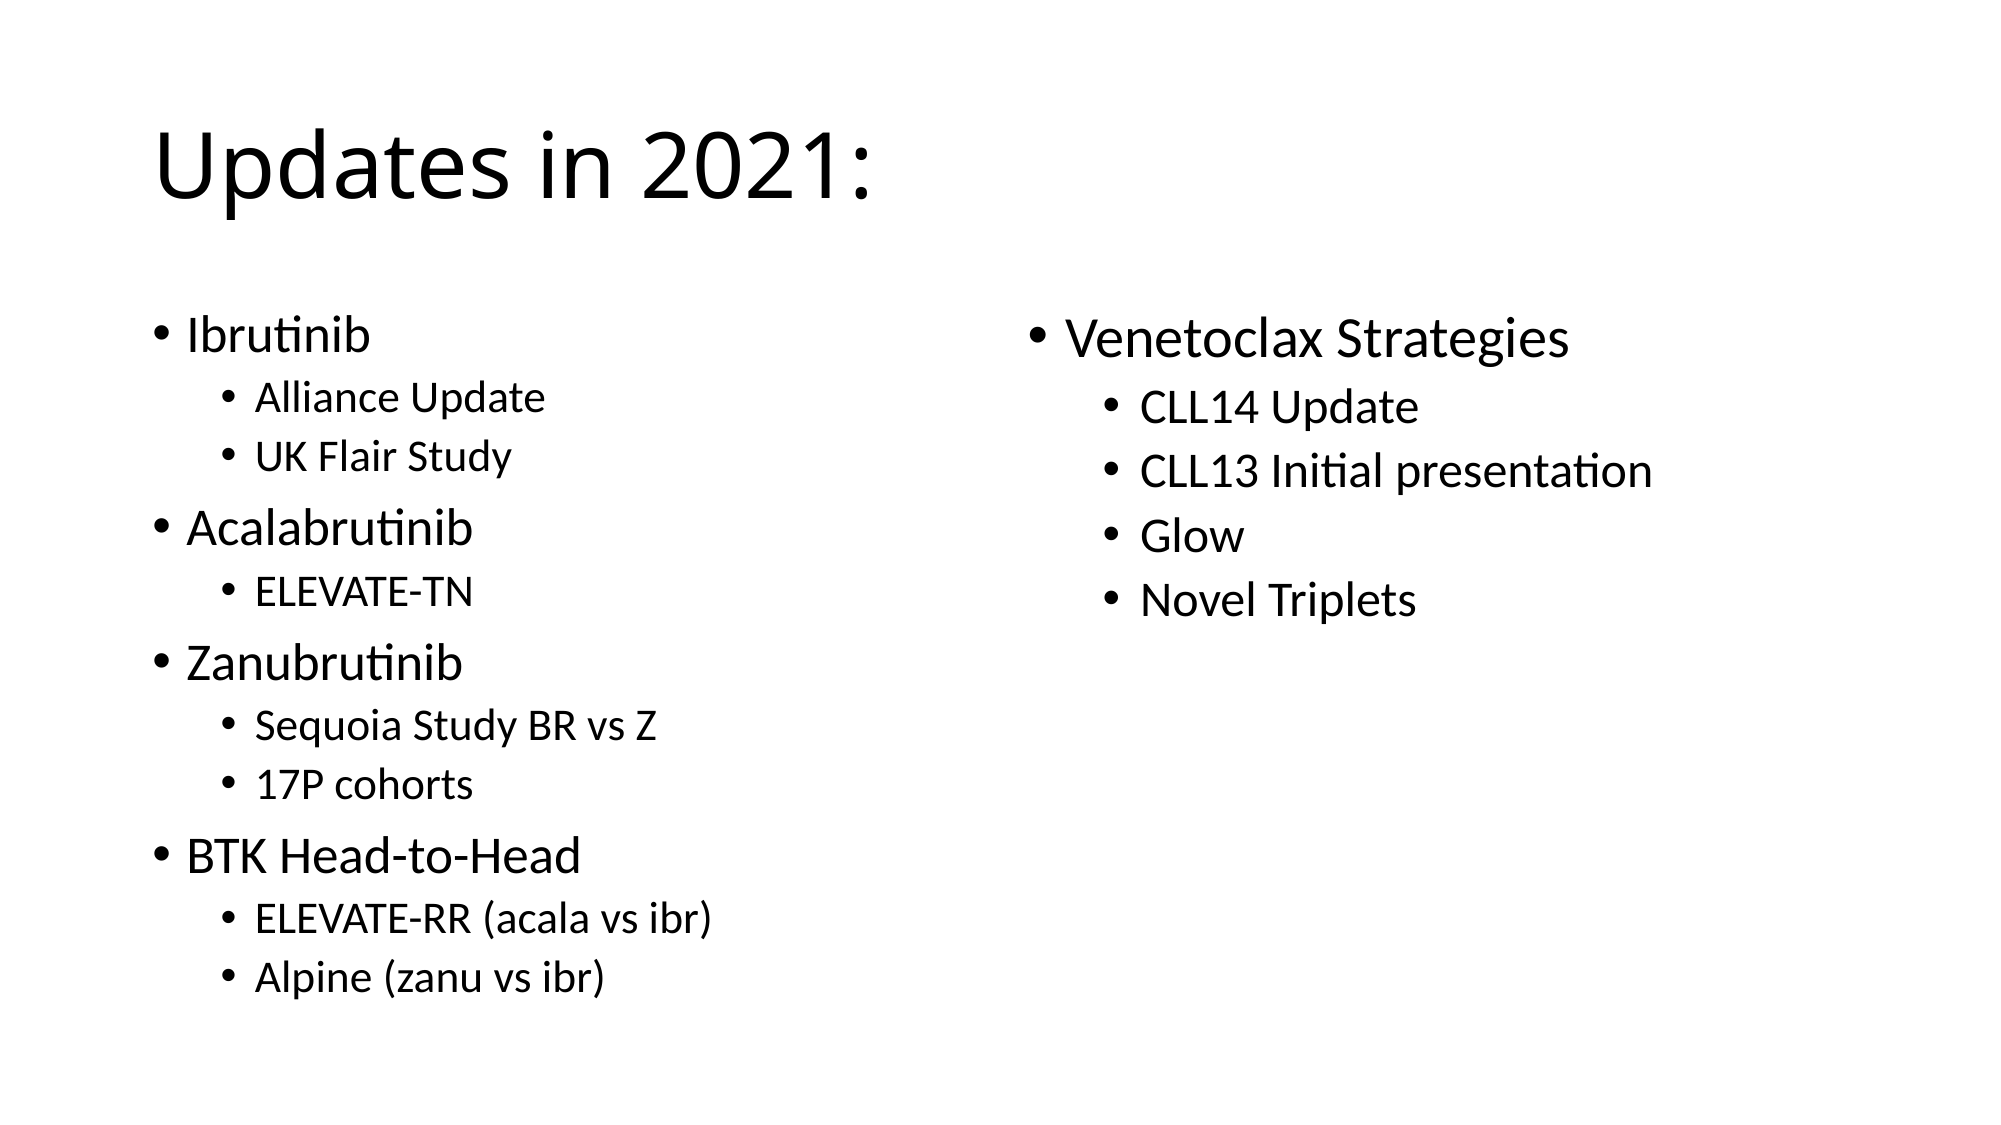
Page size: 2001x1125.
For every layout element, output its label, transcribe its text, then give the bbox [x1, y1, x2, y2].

title Updates in 2021: [137, 59, 1863, 278]
list Venetoclax Strategies CLL14 Update CLL13 Initial presentation Glow Novel Triplets [1012, 299, 1863, 1014]
list Ibrutinib Alliance Update UK Flair Study Acalabrutinib ELEVATE-TN Zanubrutinib Sequoia Study BR vs Z 17P cohorts BTK Head-to-Head ELEVATE-RR (acala vs ibr) Alpine (zanu vs ibr) [137, 299, 988, 1014]
